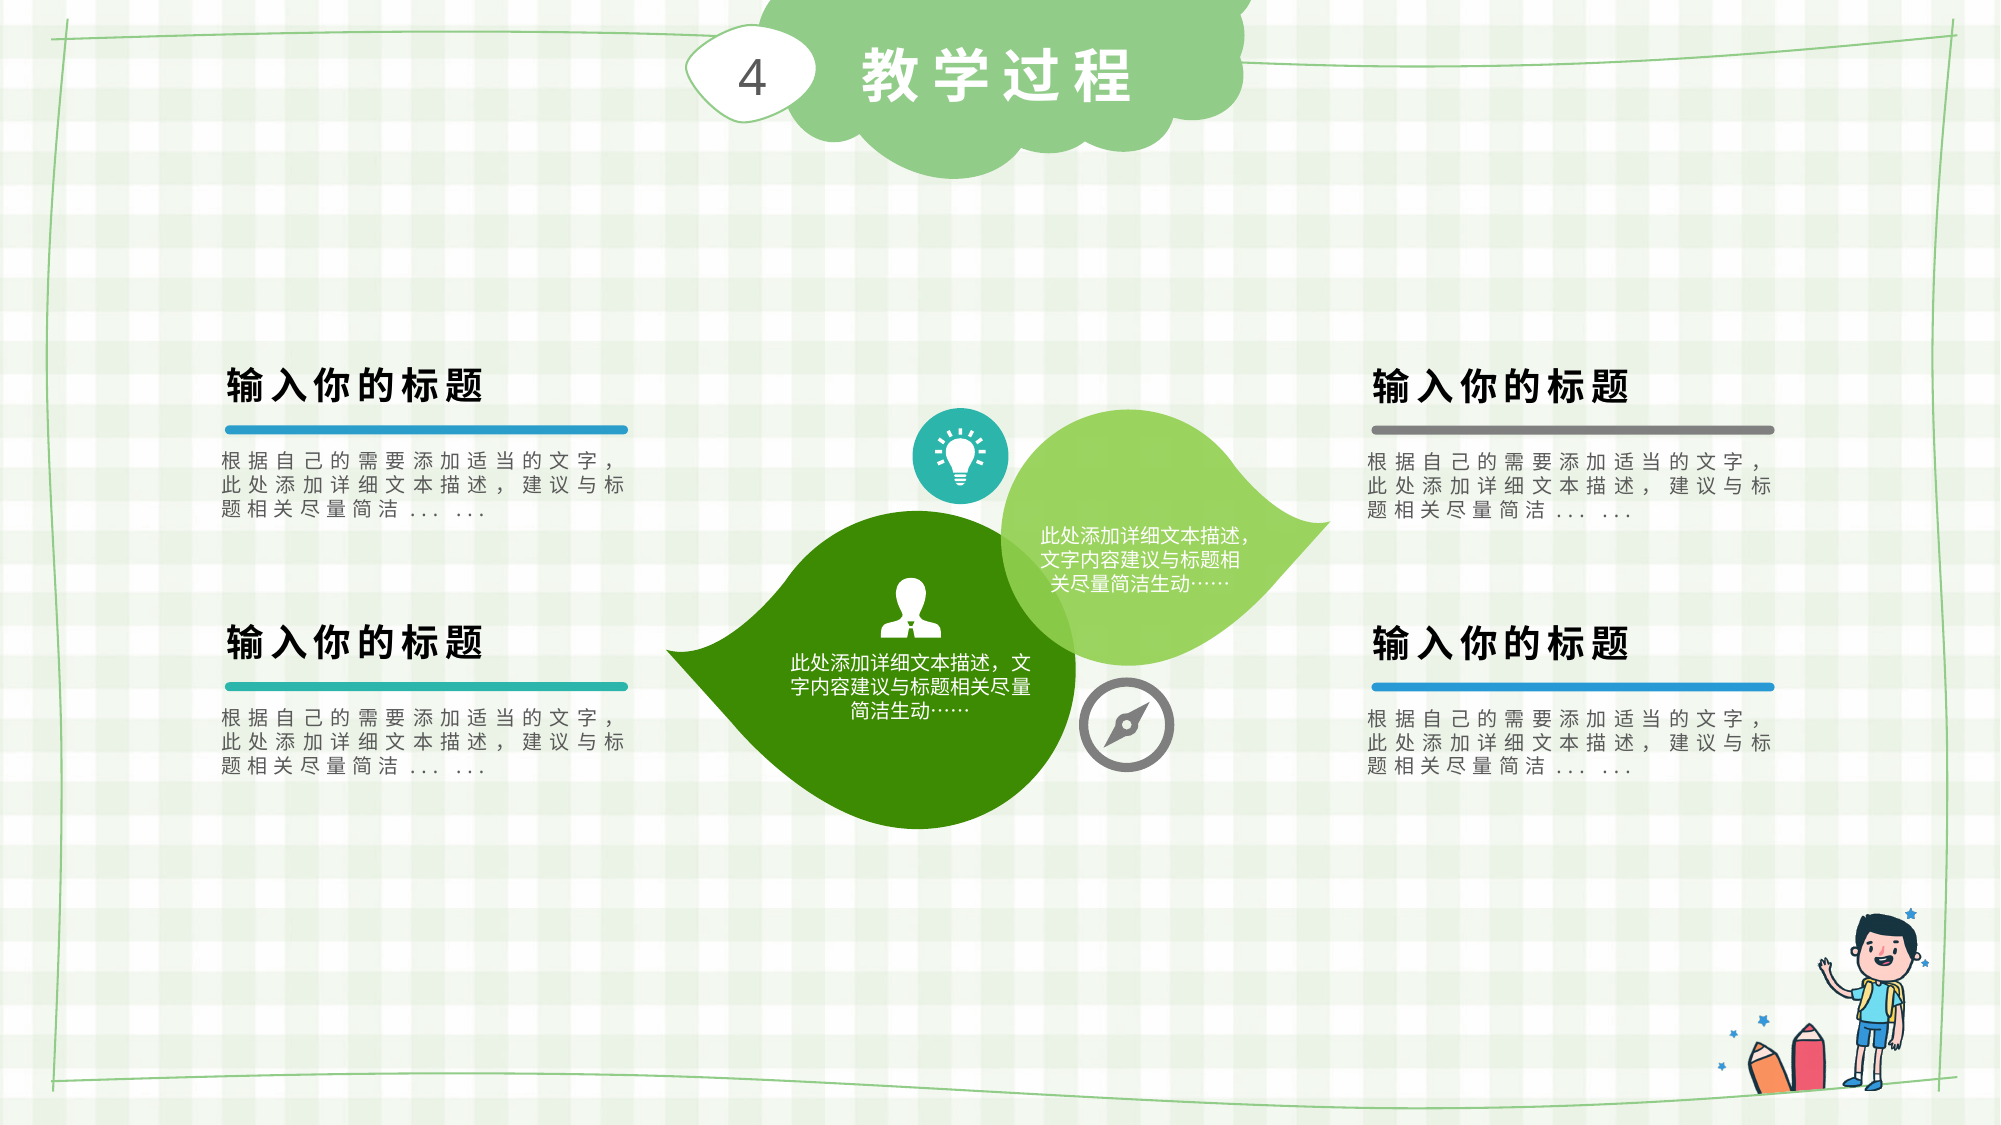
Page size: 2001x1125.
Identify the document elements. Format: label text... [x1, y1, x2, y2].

text_box [975, 437, 983, 445]
text_box [935, 449, 943, 454]
text_box 输入你的标题 [211, 354, 498, 415]
text_box [223, 424, 630, 436]
text_box 此处添加详细文本描述，文字内容建议与标题相关尽量简洁生动…… [775, 642, 1046, 730]
text_box [665, 510, 1076, 830]
text_box 根据自己的需要添加适当的文字，此处添加详细文本描述，建议与标题相关尽量简洁... ... [1353, 441, 1793, 529]
text_box 此处添加详细文本描述，文字内容建议与标题相关尽量简洁生动…… [1020, 515, 1262, 603]
text_box [223, 681, 630, 693]
text_box 4 [723, 37, 782, 113]
text_box [1000, 409, 1331, 666]
picture [1714, 908, 1929, 1096]
text_box 根据自己的需要添加适当的文字，此处添加详细文本描述，建议与标题相关尽量简洁... ... [206, 698, 646, 785]
text_box [967, 430, 975, 438]
text_box [880, 577, 941, 638]
text_box [945, 438, 975, 473]
text_box [1370, 681, 1776, 693]
text_box 根据自己的需要添加适当的文字，此处添加详细文本描述，建议与标题相关尽量简洁... ... [1353, 698, 1793, 786]
text_box [911, 407, 1010, 506]
text_box [954, 478, 967, 486]
text_box 输入你的标题 [211, 611, 498, 672]
text_box 根据自己的需要添加适当的文字，此处添加详细文本描述，建议与标题相关尽量简洁... ... [206, 441, 646, 528]
text_box [946, 430, 953, 438]
text_box [976, 459, 984, 466]
text_box [1370, 424, 1776, 436]
text_box 教学过程 [857, 39, 1158, 140]
text_box 输入你的标题 [1358, 612, 1645, 672]
text_box 输入你的标题 [1358, 355, 1645, 415]
text_box [1078, 677, 1175, 773]
text_box [978, 449, 986, 454]
text_box [936, 459, 945, 466]
text_box [937, 437, 946, 445]
